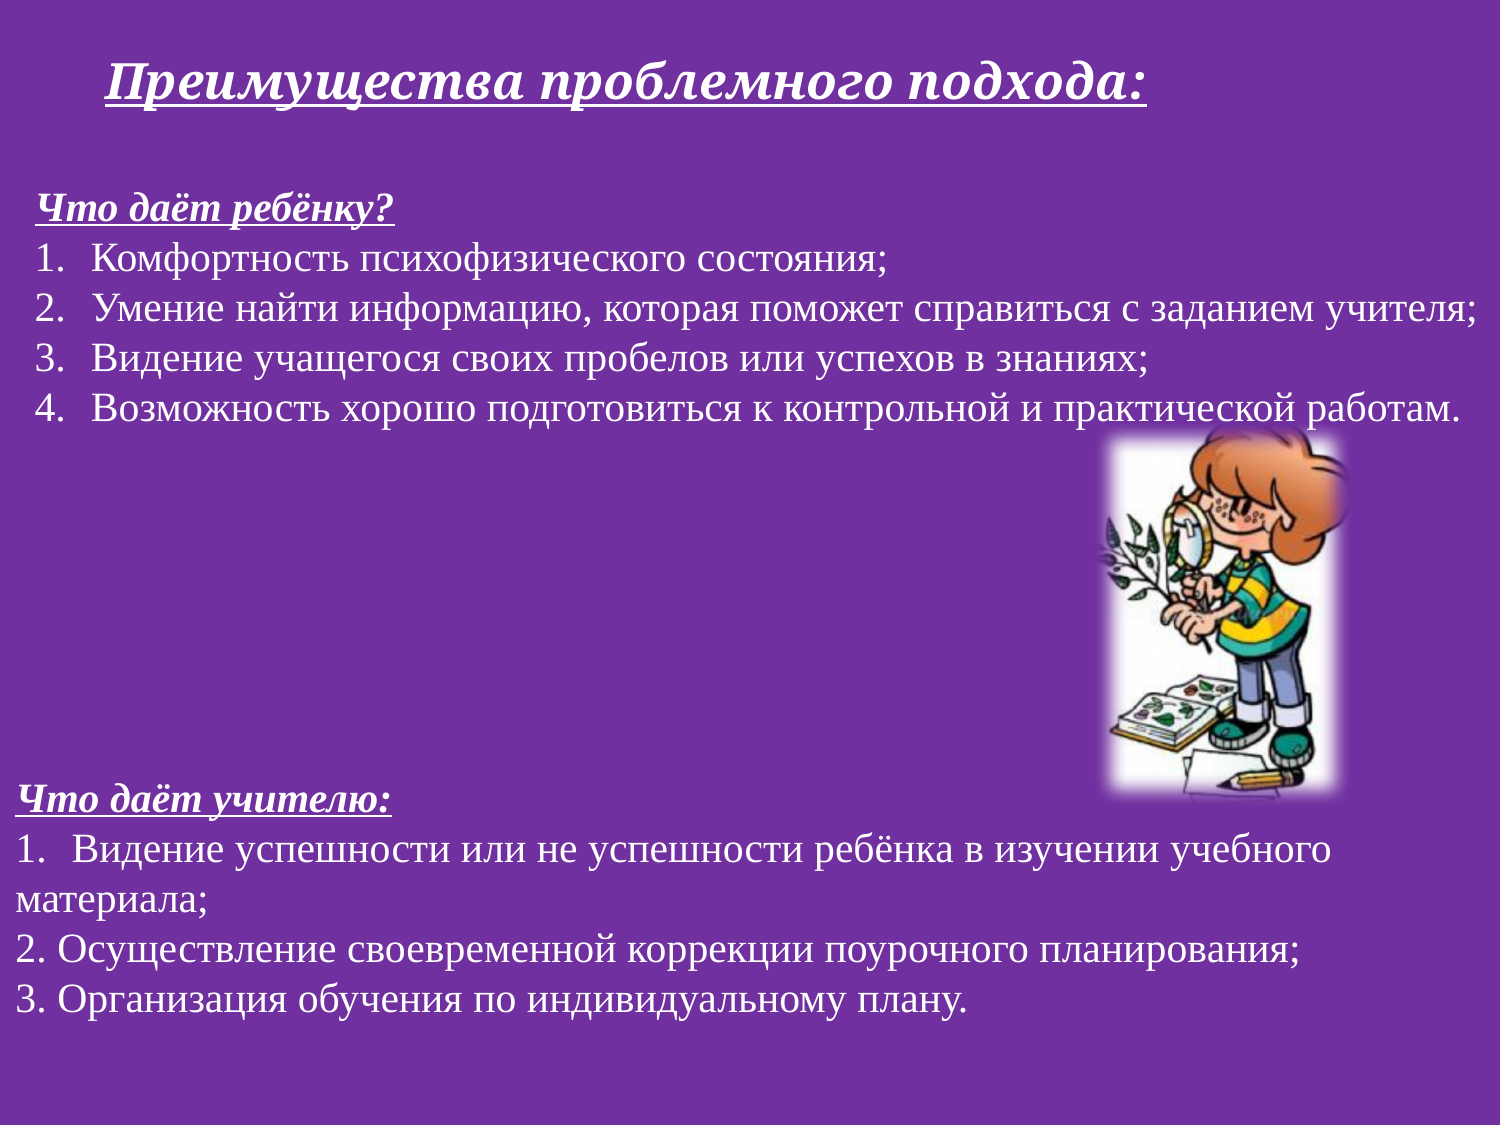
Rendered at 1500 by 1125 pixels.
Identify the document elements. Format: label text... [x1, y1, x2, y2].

text_box Что даёт учителю: Видение успешности или не успешности ребёнка в изучении учебного материала; 2. Осуществление своевременной коррекции поурочного планирования; 3. Организация обучения по индивидуальному плану. [0, 763, 1429, 1029]
text_box Преимущества проблемного подхода: [90, 42, 1163, 118]
text_box Что даёт ребёнку? Комфортность психофизического состояния; Умение найти информацию, которая поможет справиться с заданием учителя; Видение учащегося своих пробелов или успехов в знаниях; Возможность хорошо подготовиться к контрольной и практической работам. [19, 172, 1493, 438]
picture [1092, 420, 1353, 809]
